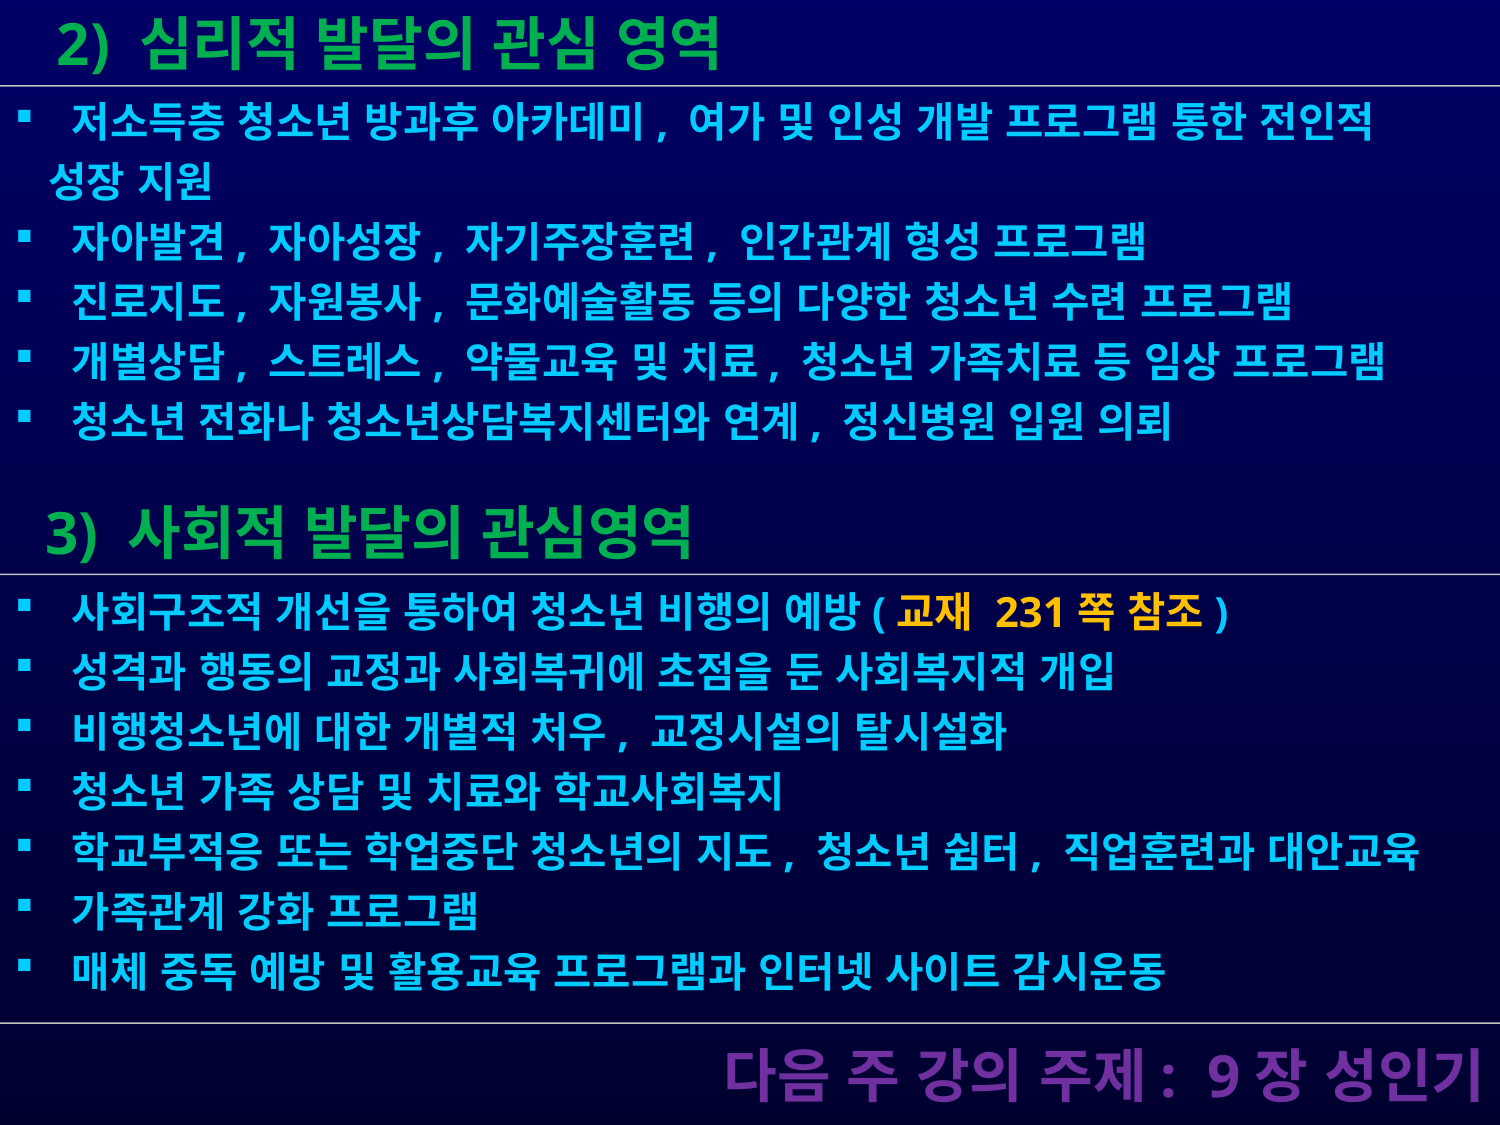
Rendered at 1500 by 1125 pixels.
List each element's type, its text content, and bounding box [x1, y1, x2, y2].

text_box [0, 0, 1500, 450]
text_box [0, 488, 1500, 1000]
text_box 다음 주 강의 주제: 9장 성인기 [620, 1031, 1500, 1117]
